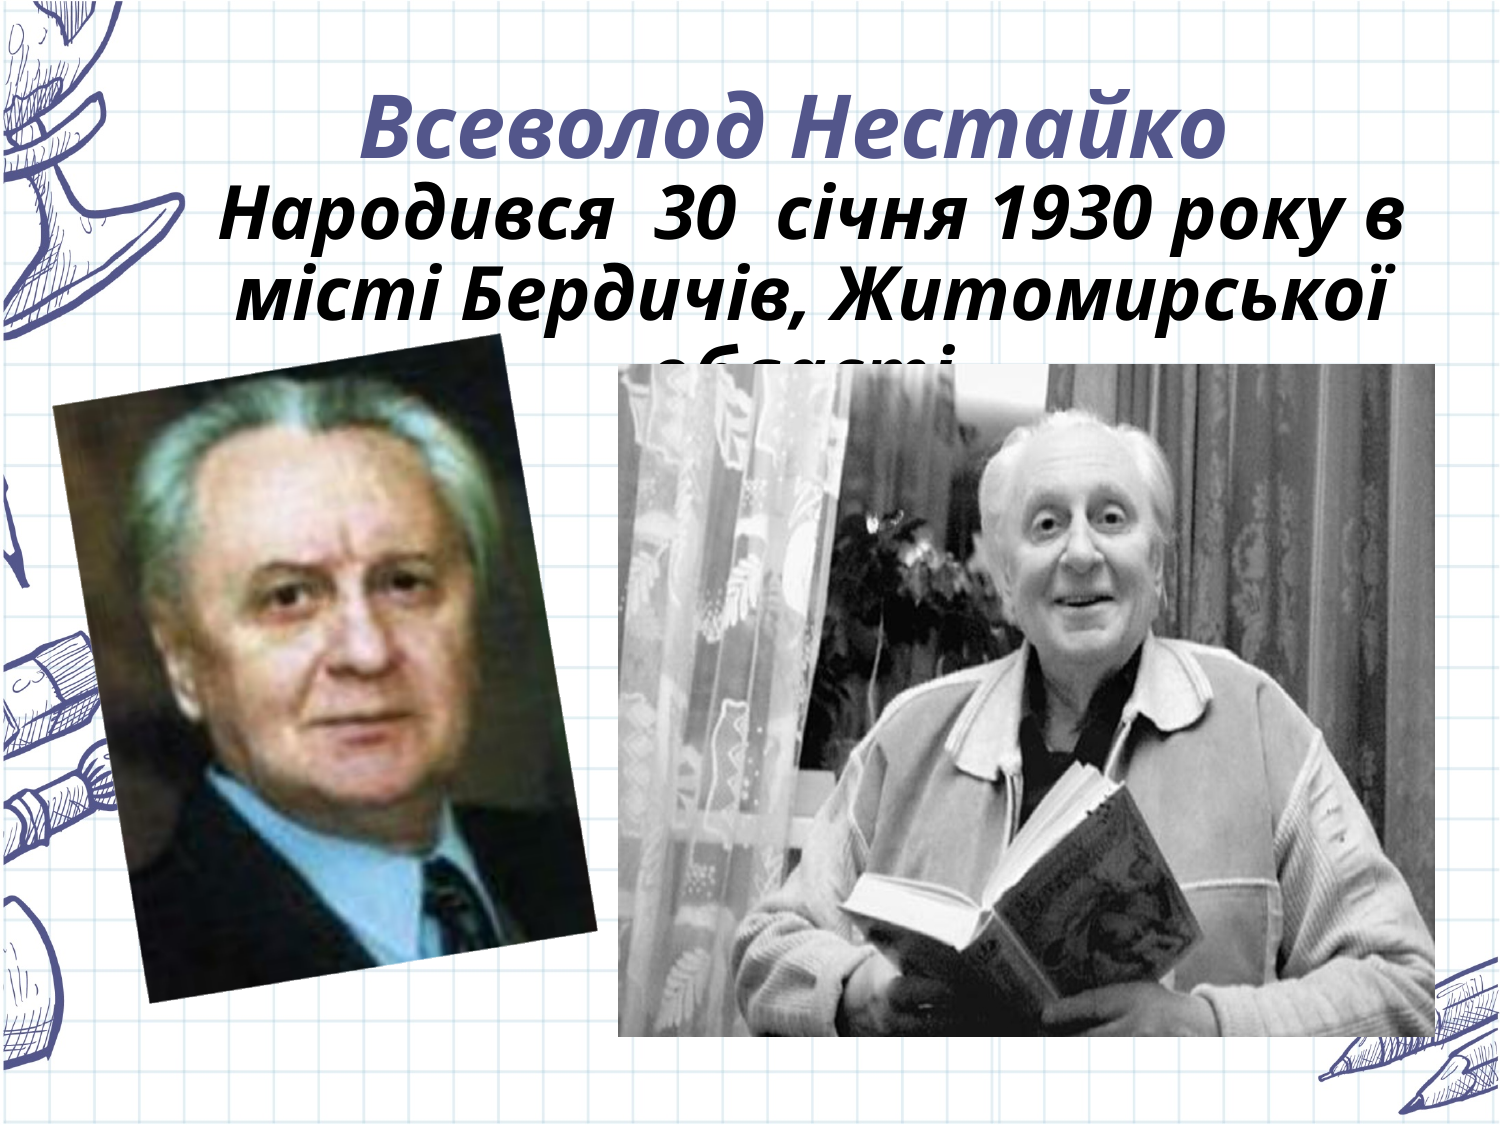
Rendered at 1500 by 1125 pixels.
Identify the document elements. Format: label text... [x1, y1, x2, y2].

picture [0, 0, 1500, 1125]
list Народився 30 січня 1930 року в місті Бердичів, Житомирської області. [165, 167, 1460, 881]
title Всеволод Нестайко [147, 73, 1442, 292]
